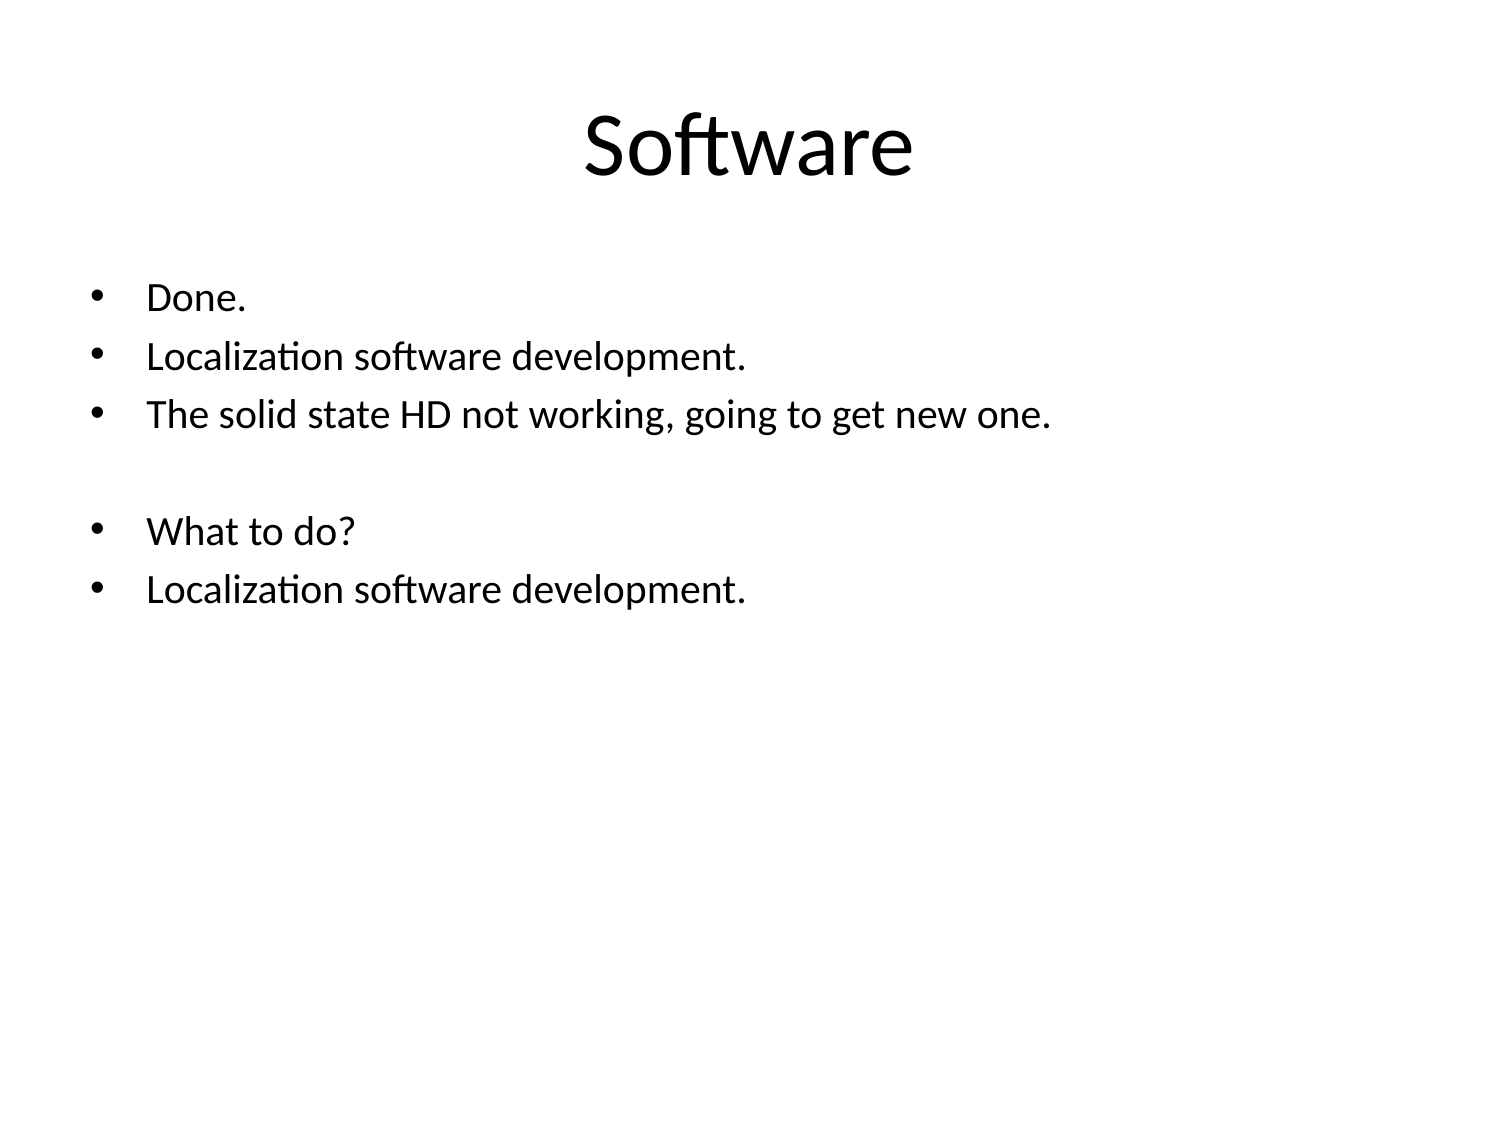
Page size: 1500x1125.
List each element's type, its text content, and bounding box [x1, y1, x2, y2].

title Software [75, 45, 1425, 233]
list Done. Localization software development. The solid state HD not working, going to get new one. What to do? Localization software development. [75, 262, 1425, 1005]
